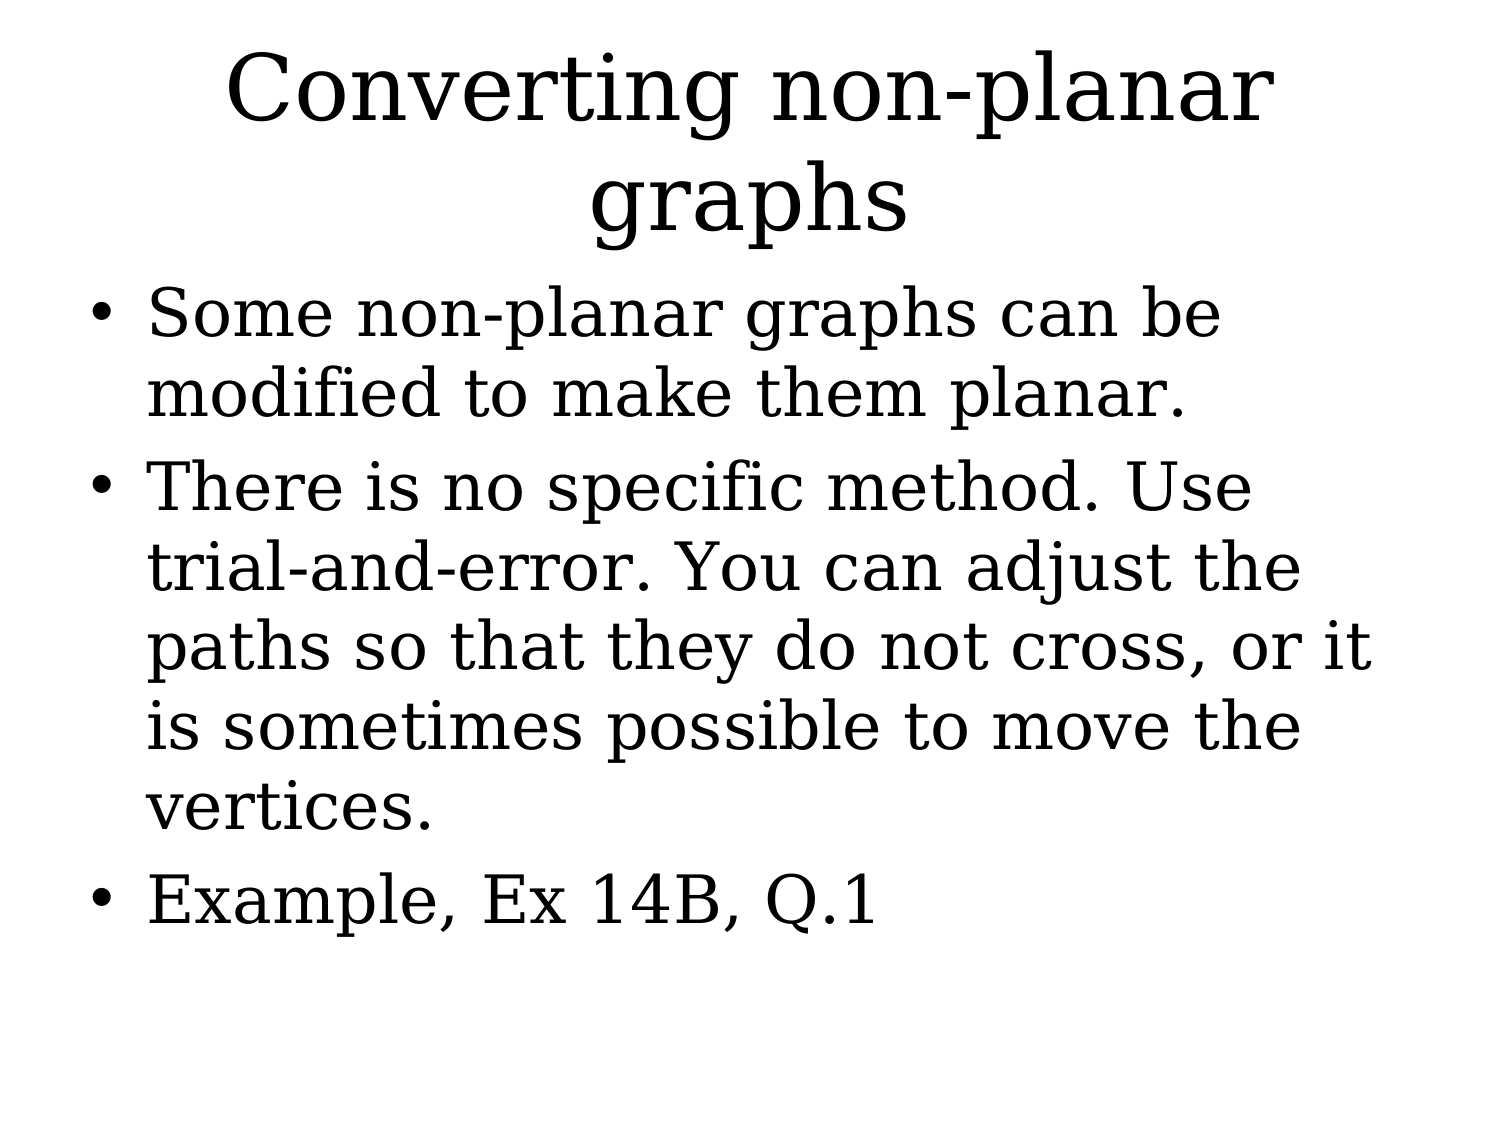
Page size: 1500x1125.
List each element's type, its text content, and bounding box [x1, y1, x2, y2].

list Some non-planar graphs can be modified to make them planar. There is no specific method. Use trial-and-error. You can adjust the paths so that they do not cross, or it is sometimes possible to move the vertices. Example, Ex 14B, Q.1 [75, 262, 1425, 1005]
title Converting non-planar graphs [75, 45, 1425, 233]
